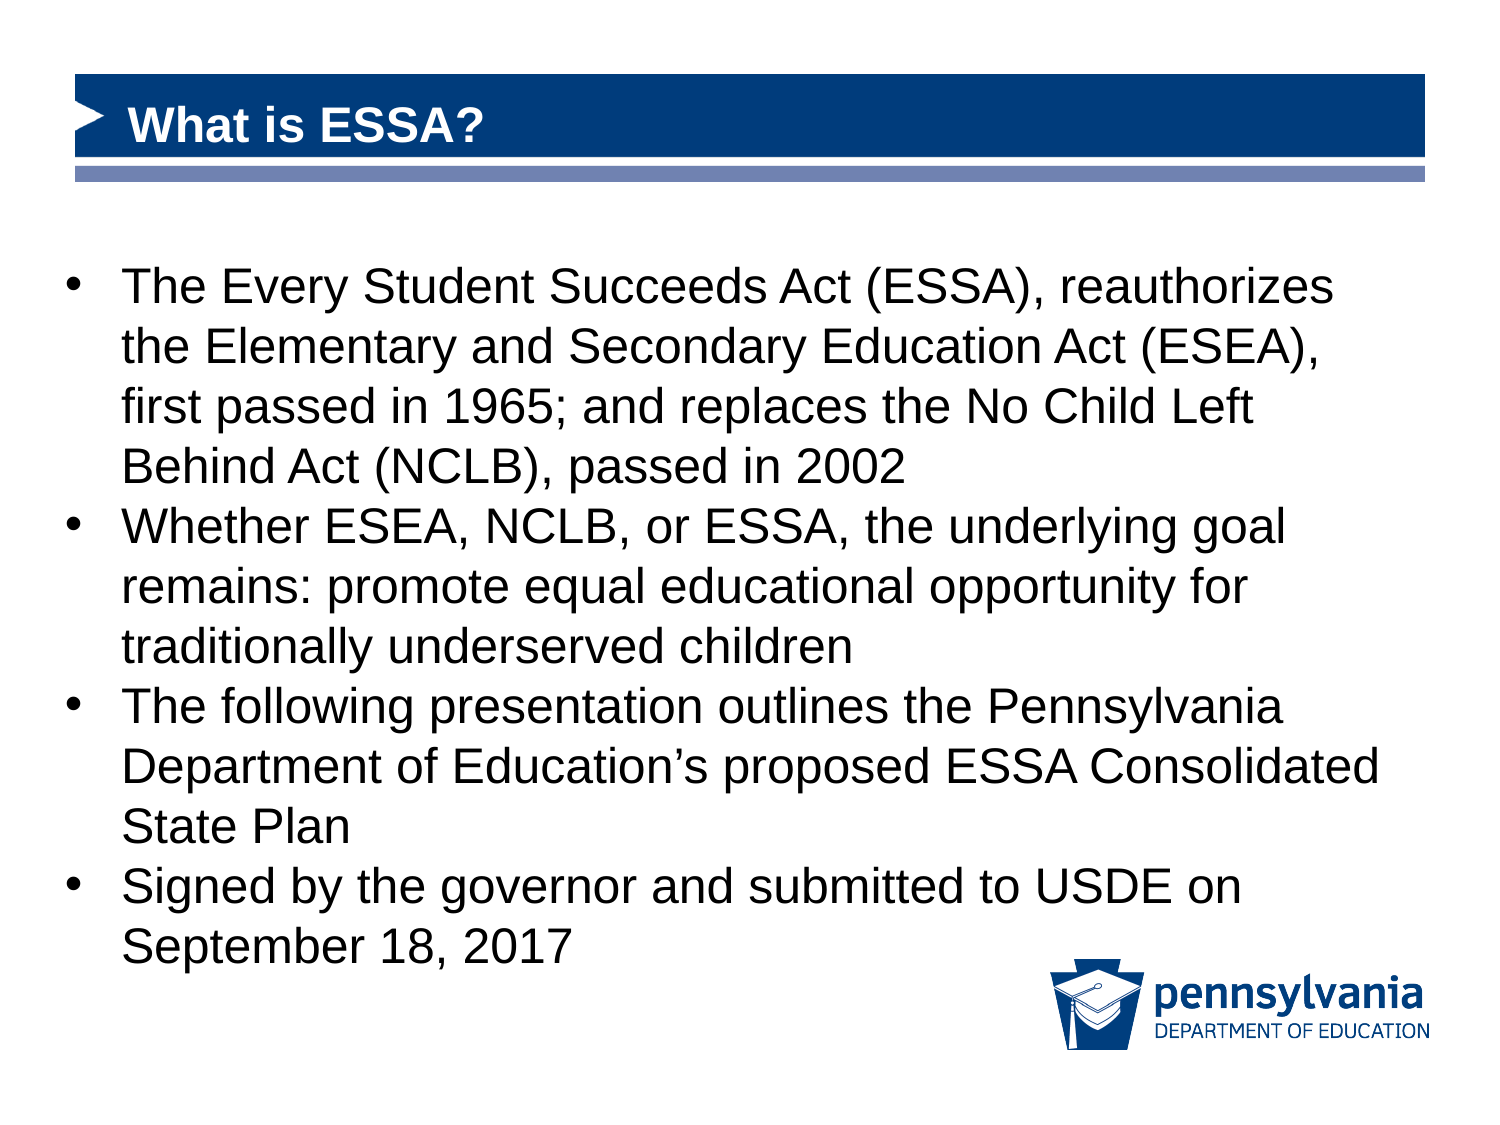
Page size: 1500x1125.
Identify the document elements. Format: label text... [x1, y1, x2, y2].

text_box The Every Student Succeeds Act (ESSA), reauthorizes the Elementary and Secondary Education Act (ESEA), first passed in 1965; and replaces the No Child Left Behind Act (NCLB), passed in 2002 Whether ESEA, NCLB, or ESSA, the underlying goal remains: promote equal educational opportunity for traditionally underserved children The following presentation outlines the Pennsylvania Department of Education’s proposed ESSA Consolidated State Plan Signed by the governor and submitted to USDE on September 18, 2017 [49, 246, 1400, 1101]
picture [1049, 959, 1429, 1051]
picture [74, 74, 1426, 182]
text_box What is ESSA? [112, 62, 1463, 182]
